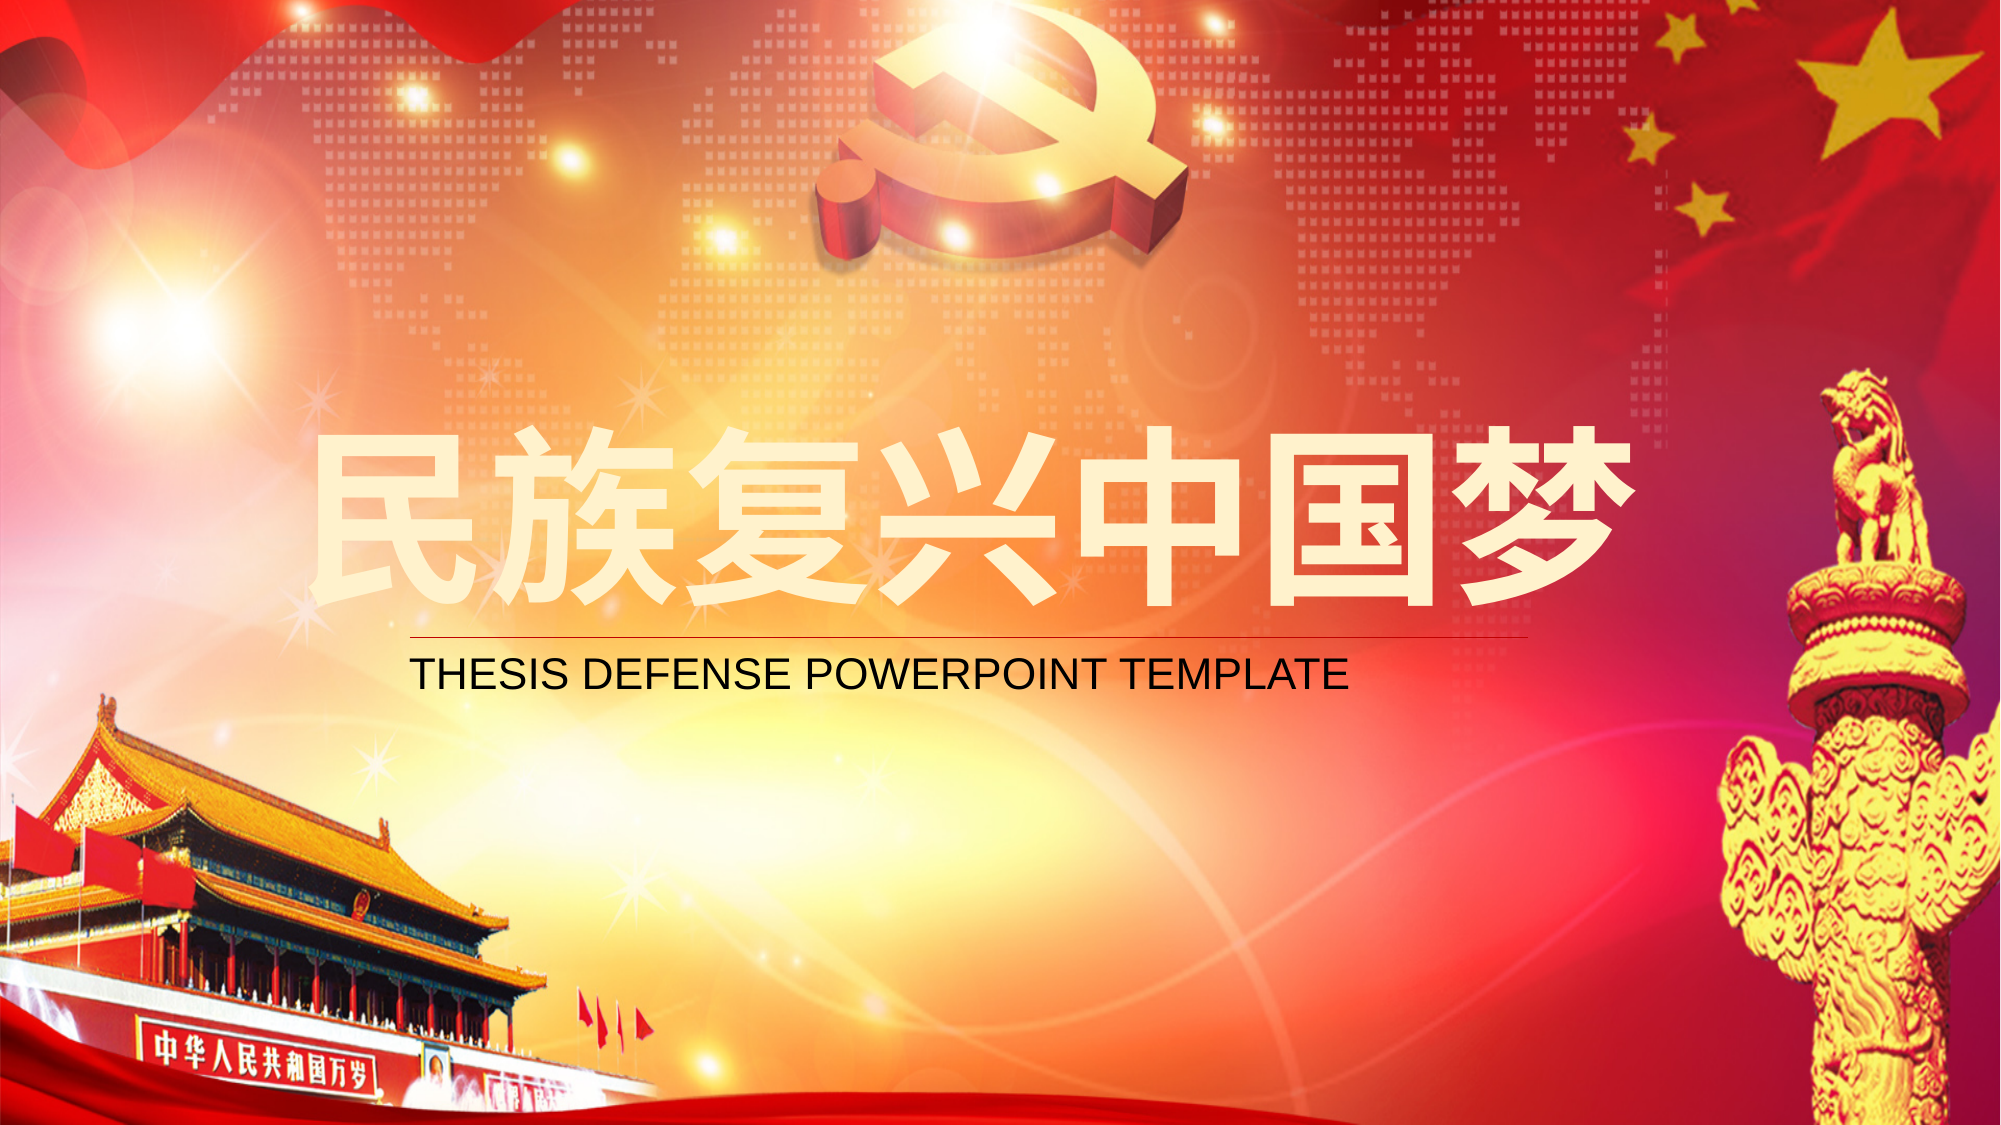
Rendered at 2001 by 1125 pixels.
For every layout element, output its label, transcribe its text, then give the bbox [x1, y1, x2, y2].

text_box THESIS DEFENSE POWERPOINT TEMPLATE [393, 637, 1544, 706]
picture [0, 0, 2001, 1125]
text_box 民族复兴中国梦 [282, 390, 1655, 636]
